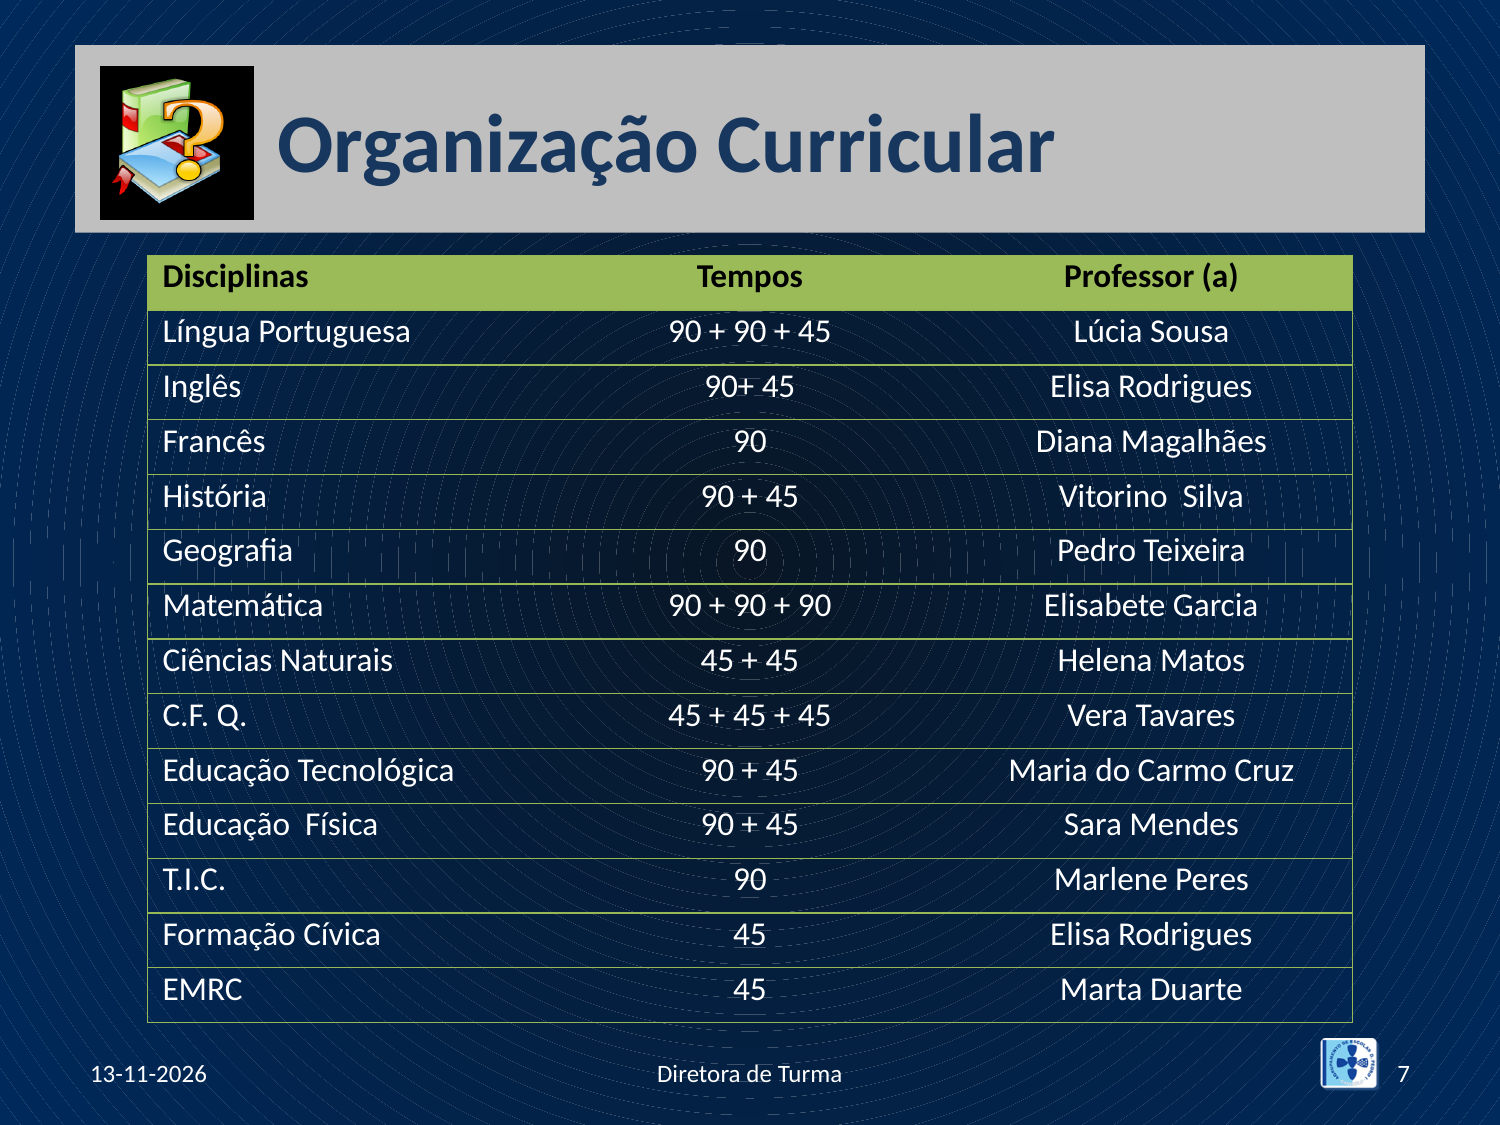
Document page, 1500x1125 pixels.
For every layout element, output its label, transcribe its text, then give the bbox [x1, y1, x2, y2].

table_cell Matemática [148, 585, 549, 638]
table_cell Elisa Rodrigues [951, 366, 1352, 419]
table_cell Vera Tavares [951, 694, 1352, 748]
table_cell Lúcia Sousa [951, 311, 1352, 364]
table_cell Marta Duarte [951, 968, 1352, 1022]
table_cell 45 [549, 968, 951, 1022]
table_header Disciplinas [148, 256, 549, 309]
picture [100, 66, 254, 220]
table_cell Elisabete Garcia [951, 585, 1352, 638]
table_cell Educação Tecnológica [148, 749, 549, 803]
table_cell 90 [549, 420, 951, 474]
footer Diretora de Turma [512, 1042, 988, 1103]
table_cell Língua Portuguesa [148, 311, 549, 364]
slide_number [75, 1042, 425, 1103]
table_cell C.F. Q. [148, 694, 549, 748]
table_cell 90 [549, 859, 951, 912]
table_cell T.I.C. [148, 859, 549, 912]
picture [1320, 1038, 1380, 1091]
table_cell Elisa Rodrigues [951, 914, 1352, 967]
table_cell Diana Magalhães [951, 420, 1352, 474]
table_cell 90 + 90 + 90 [549, 585, 951, 638]
table_cell 90 + 45 [549, 749, 951, 803]
table_cell História [148, 475, 549, 529]
table_cell 90 [549, 530, 951, 583]
table_cell Geografia [148, 530, 549, 583]
table_cell Marlene Peres [951, 859, 1352, 912]
table_cell 90 + 45 [549, 804, 951, 858]
table_cell Francês [148, 420, 549, 474]
table_cell Pedro Teixeira [951, 530, 1352, 583]
table_cell Helena Matos [951, 640, 1352, 693]
table_header Tempos [549, 256, 951, 309]
table_cell 90+ 45 [549, 366, 951, 419]
table_cell Sara Mendes [951, 804, 1352, 858]
table_cell EMRC [148, 968, 549, 1022]
title Organização Curricular [75, 45, 1425, 233]
table_cell Maria do Carmo Cruz [951, 749, 1352, 803]
table_cell Educação Física [148, 804, 549, 858]
table_cell Ciências Naturais [148, 640, 549, 693]
slide_number 7 [1074, 1042, 1425, 1103]
table_cell 45 + 45 [549, 640, 951, 693]
table_cell Vitorino Silva [951, 475, 1352, 529]
table_cell Formação Cívica [148, 914, 549, 967]
table_cell 45 + 45 + 45 [549, 694, 951, 748]
table_cell Inglês [148, 366, 549, 419]
table_cell 90 + 90 + 45 [549, 311, 951, 364]
table_header Professor (a) [951, 256, 1352, 309]
table_cell 45 [549, 914, 951, 967]
table_cell 90 + 45 [549, 475, 951, 529]
